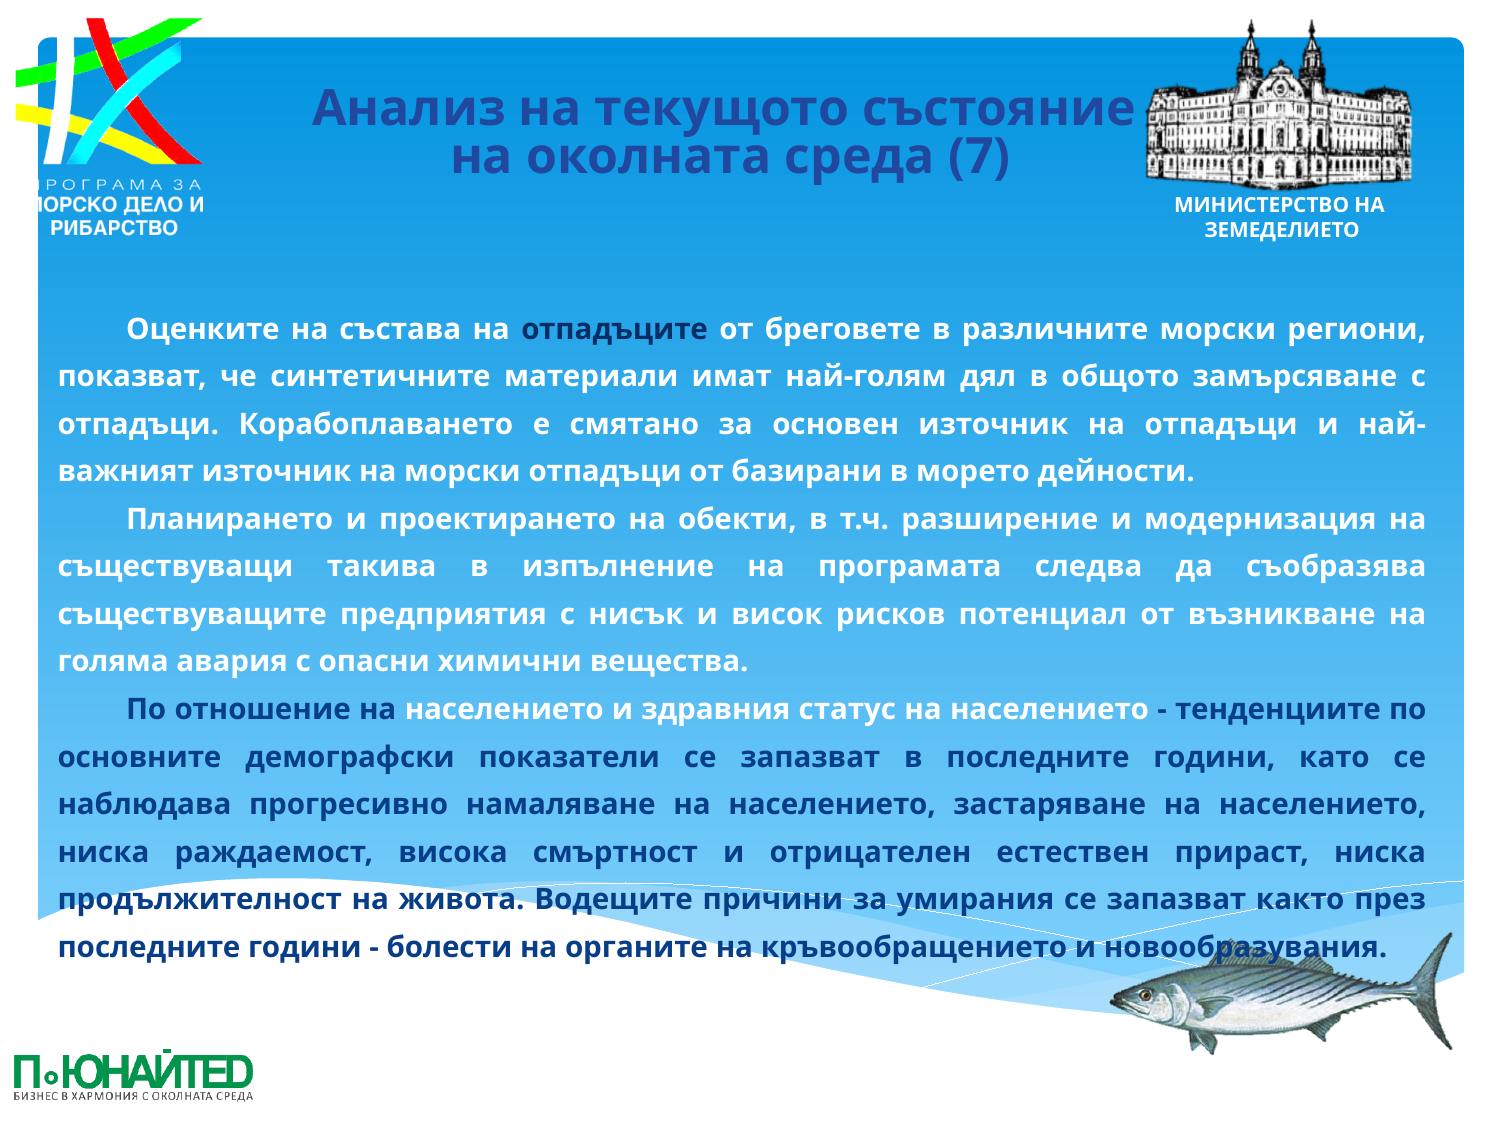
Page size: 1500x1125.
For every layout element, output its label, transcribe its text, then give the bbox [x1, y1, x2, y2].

text_box [76, 444, 1400, 505]
subtitle Оценките на състава на отпадъците от бреговете в различните морски региони, показват, че синтетичните материали имат най-голям дял в общото замърсяване с отпадъци. Корабоплаването е смятано за основен източник на отпадъци и най- важният източник на морски отпадъци от базирани в морето дейности. Планирането и проектирането на обекти, в т.ч. разширение и модернизация на съществуващи такива в изпълнение на програмата следва да съобразява съществуващите предприятия с нисък и висок рисков потенциал от възникване на голяма авария с опасни химични вещества. По отношение на населението и здравния статус на населението - тенденциите по основните демографски показатели се запазват в последните години, като се наблюдава прогресивно намаляване на населението, застаряване на населението, ниска раждаемост, висока смъртност и отрицателен естествен прираст, ниска продължителност на живота. Водещите причини за умирания се запазват както през последните години - болести на органите на кръвообращението и новообразувания. [42, 250, 1442, 975]
picture [13, 1049, 253, 1102]
picture [0, 8, 215, 241]
text_box Анализ на текущото състояние на околната среда (7) [220, 79, 1082, 191]
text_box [1088, 13, 1476, 250]
picture [1106, 928, 1458, 1059]
